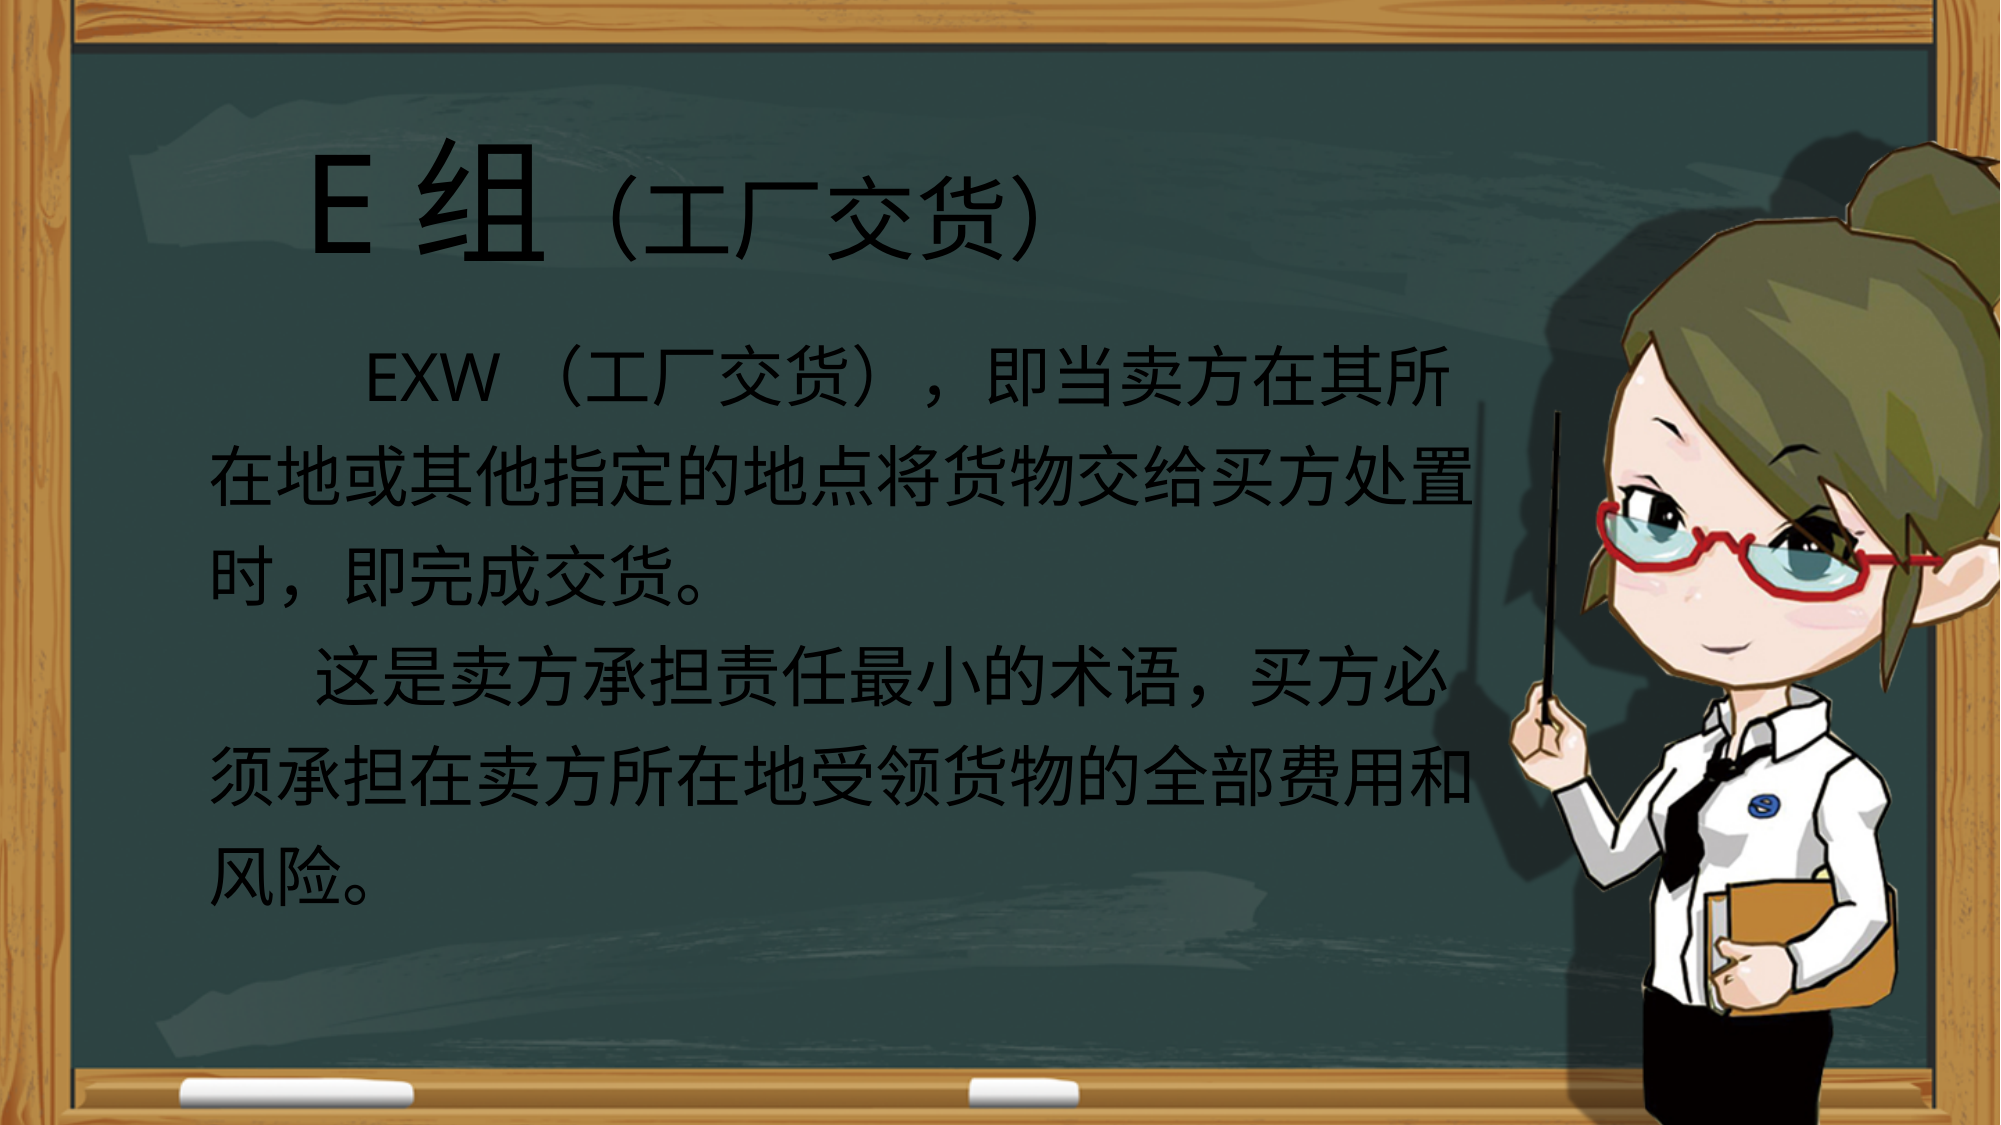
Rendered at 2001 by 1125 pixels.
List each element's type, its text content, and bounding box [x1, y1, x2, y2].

text_box E组（工厂交货） [102, 111, 1300, 286]
picture [0, 0, 2000, 1125]
text_box EXW（工厂交货），即当卖方在其所在地或其他指定的地点将货物交给买方处置时，即完成交货。 这是卖方承担责任最小的术语，买方必须承担在卖方所在地受领货物的全部费用和风险。 [193, 307, 1429, 922]
